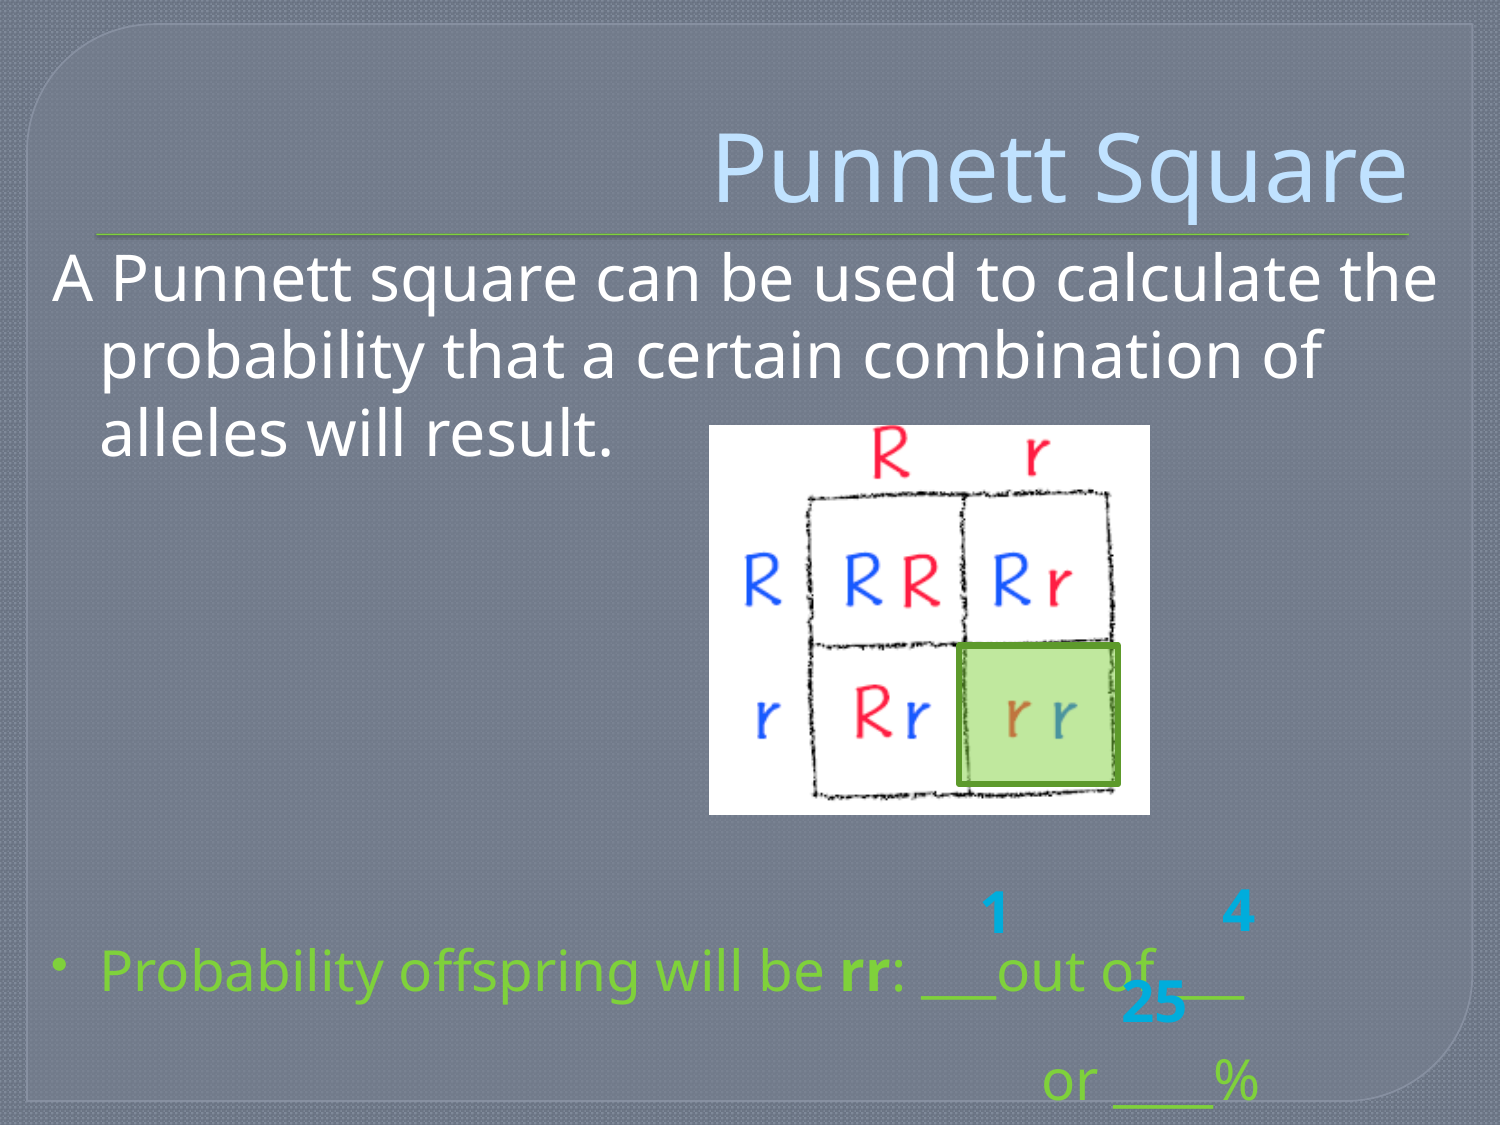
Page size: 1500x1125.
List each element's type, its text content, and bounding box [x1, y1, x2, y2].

text_box 1 [964, 868, 1028, 953]
picture [709, 424, 1150, 815]
text_box 4 [1207, 865, 1271, 951]
list A Punnett square can be used to calculate the probability that a certain combination of alleles will result. Probability offspring will be rr: ___out of ___ or ____% [38, 229, 1500, 1125]
title Punnett Square [75, 41, 1425, 229]
text_box 25 [1106, 956, 1203, 1041]
